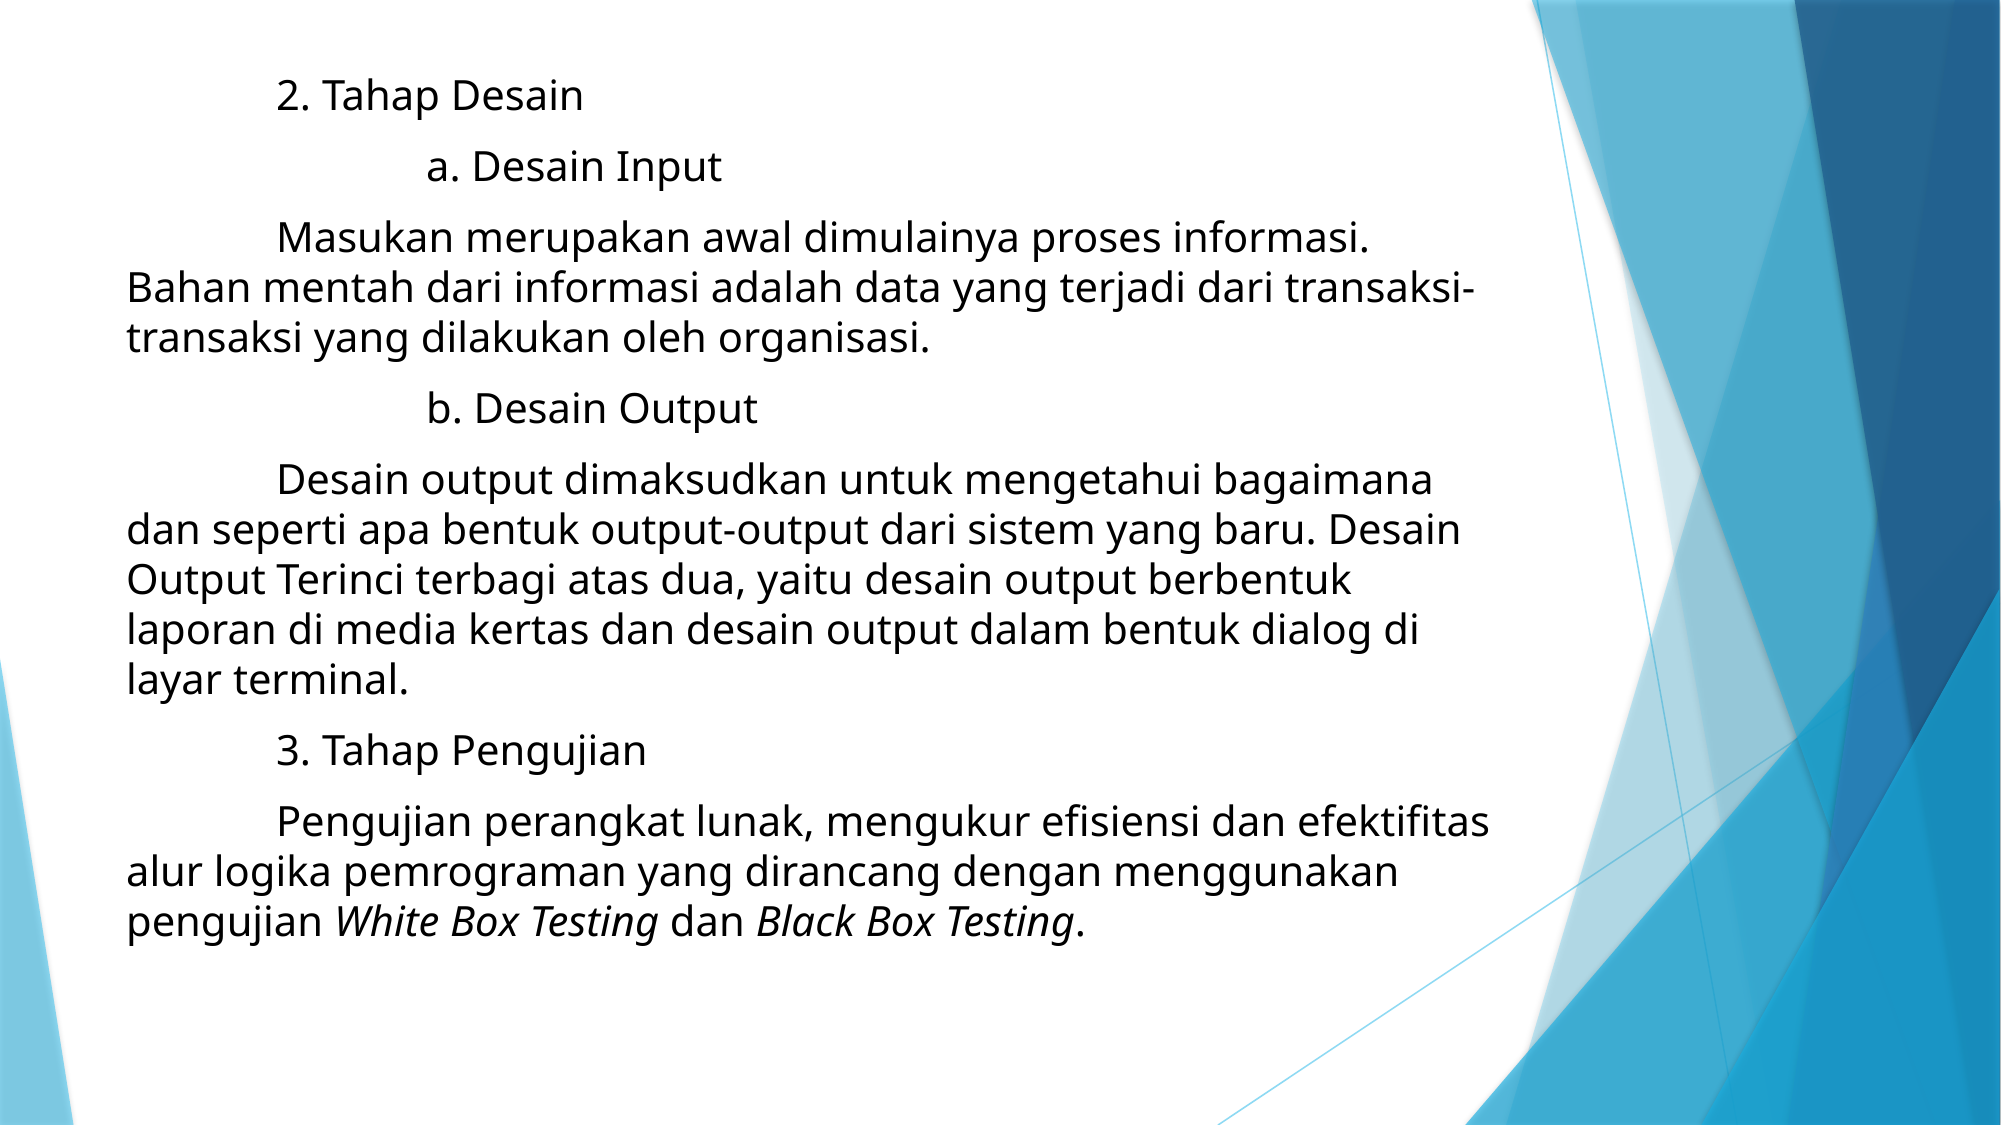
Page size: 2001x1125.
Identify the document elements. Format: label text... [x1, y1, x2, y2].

list 2. Tahap Desain a. Desain Input Masukan merupakan awal dimulainya proses informasi. Bahan mentah dari informasi adalah data yang terjadi dari transaksi-transaksi yang dilakukan oleh organisasi. b. Desain Output Desain output dimaksudkan untuk mengetahui bagaimana dan seperti apa bentuk output-output dari sistem yang baru. Desain Output Terinci terbagi atas dua, yaitu desain output berbentuk laporan di media kertas dan desain output dalam bentuk dialog di layar terminal. 3. Tahap Pengujian Pengujian perangkat lunak, mengukur efisiensi dan efektifitas alur logika pemrograman yang dirancang dengan menggunakan pengujian White Box Testing dan Black Box Testing. [111, 61, 1522, 991]
